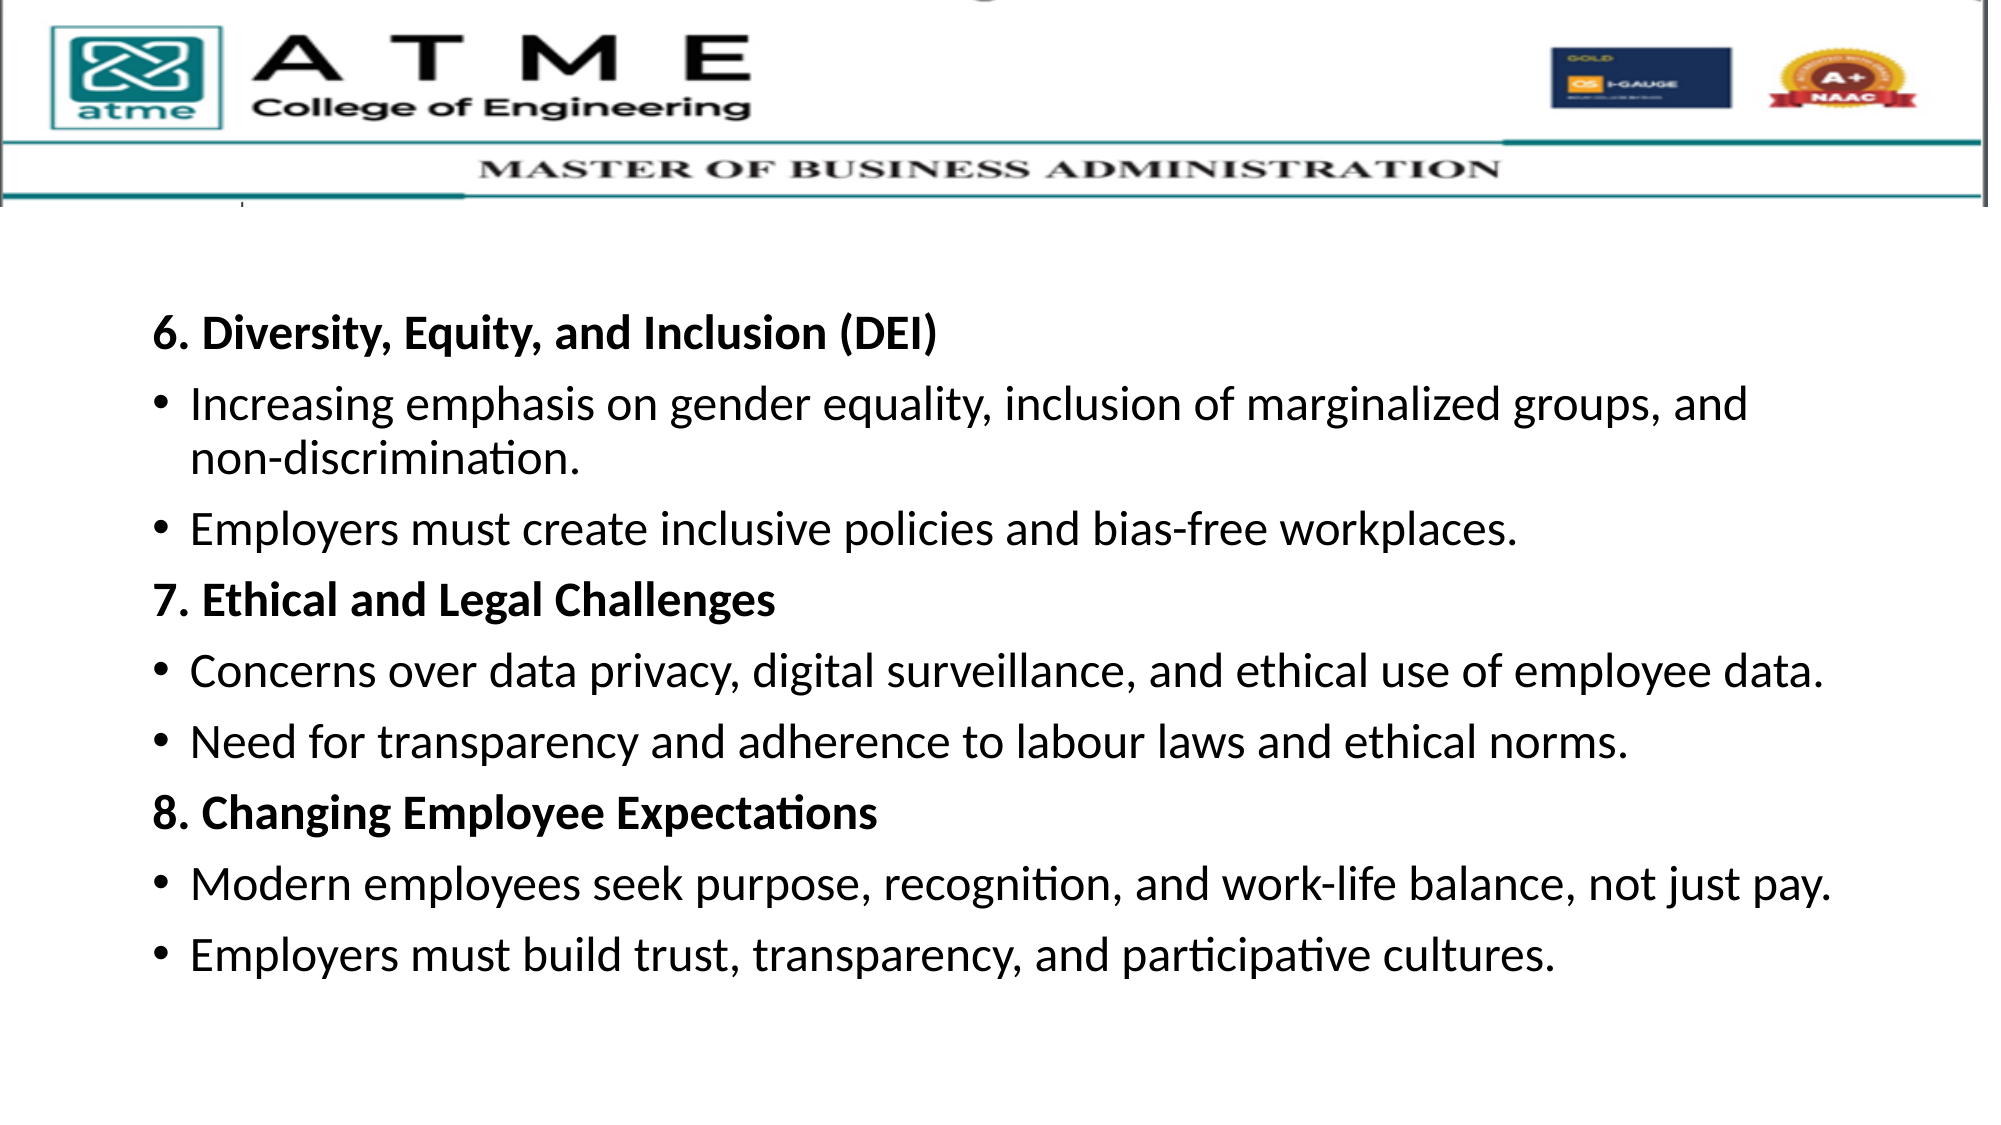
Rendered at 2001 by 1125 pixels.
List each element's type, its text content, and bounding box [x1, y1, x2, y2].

picture [0, 0, 1988, 207]
list 6. Diversity, Equity, and Inclusion (DEI) Increasing emphasis on gender equality, inclusion of marginalized groups, and non-discrimination. Employers must create inclusive policies and bias-free workplaces. 7. Ethical and Legal Challenges Concerns over data privacy, digital surveillance, and ethical use of employee data. Need for transparency and adherence to labour laws and ethical norms. 8. Changing Employee Expectations Modern employees seek purpose, recognition, and work-life balance, not just pay. Employers must build trust, transparency, and participative cultures. [137, 299, 1863, 1014]
